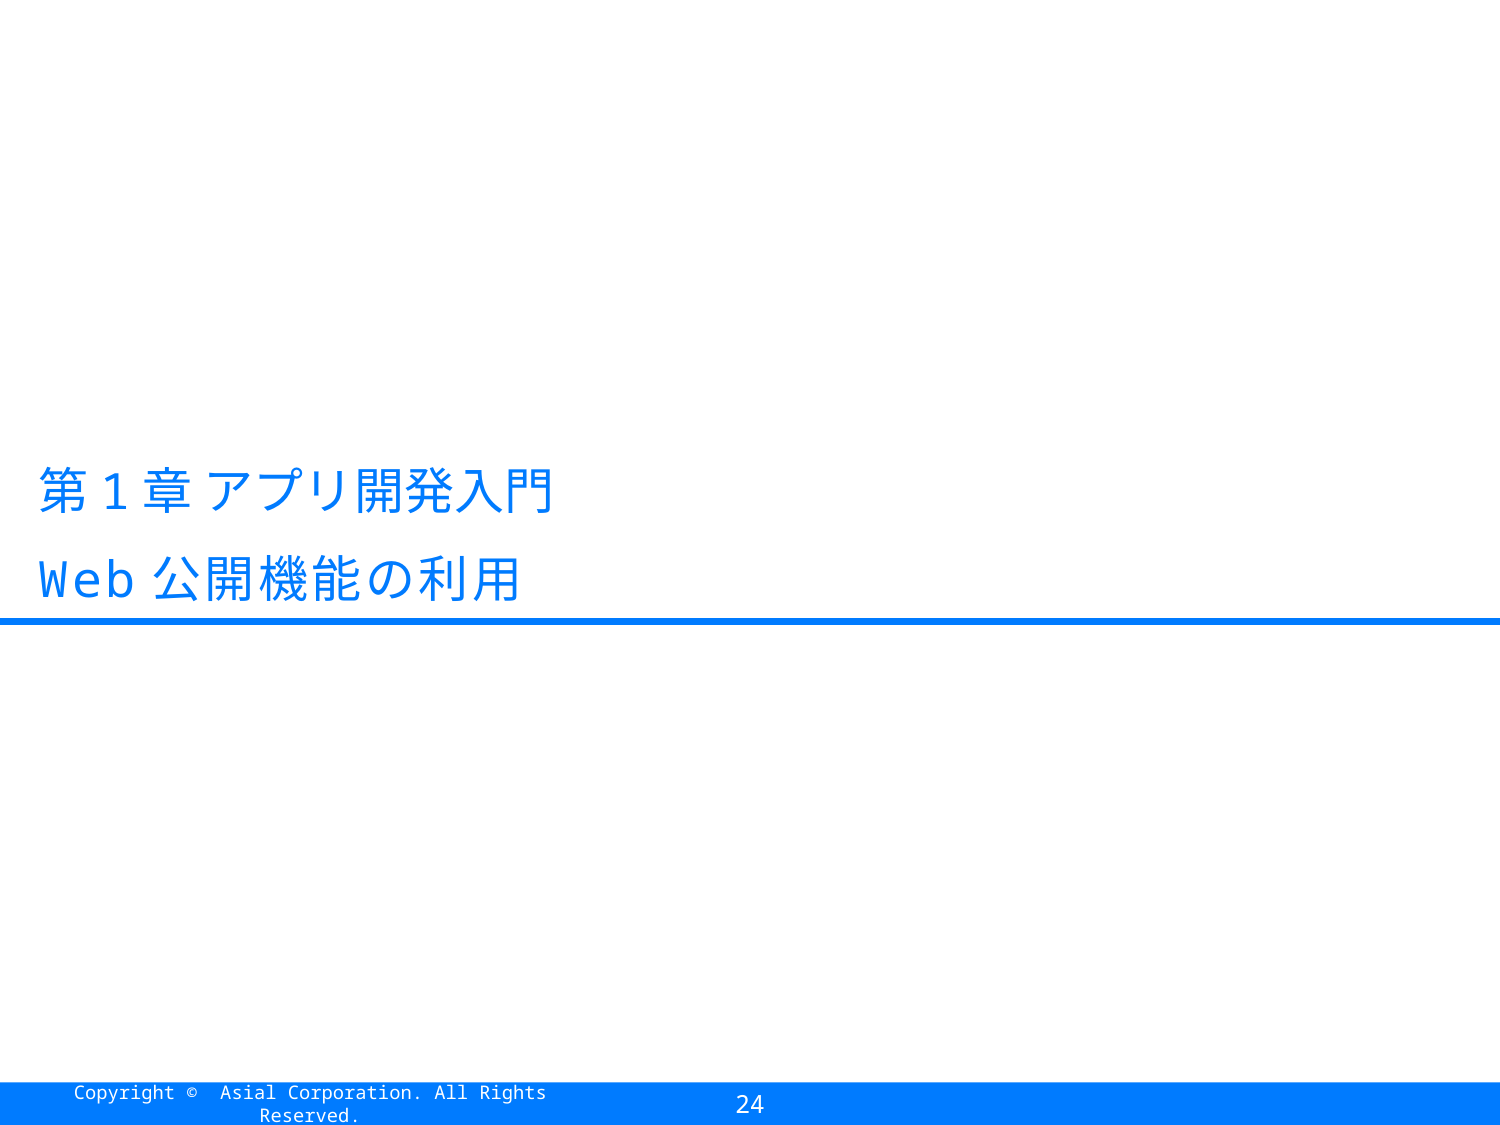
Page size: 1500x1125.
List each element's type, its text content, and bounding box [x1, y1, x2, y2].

slide_number 24 [581, 1075, 919, 1125]
title Web公開機能の利用 [23, 538, 1500, 616]
list 第1章 アプリ開発入門 [23, 444, 1500, 536]
